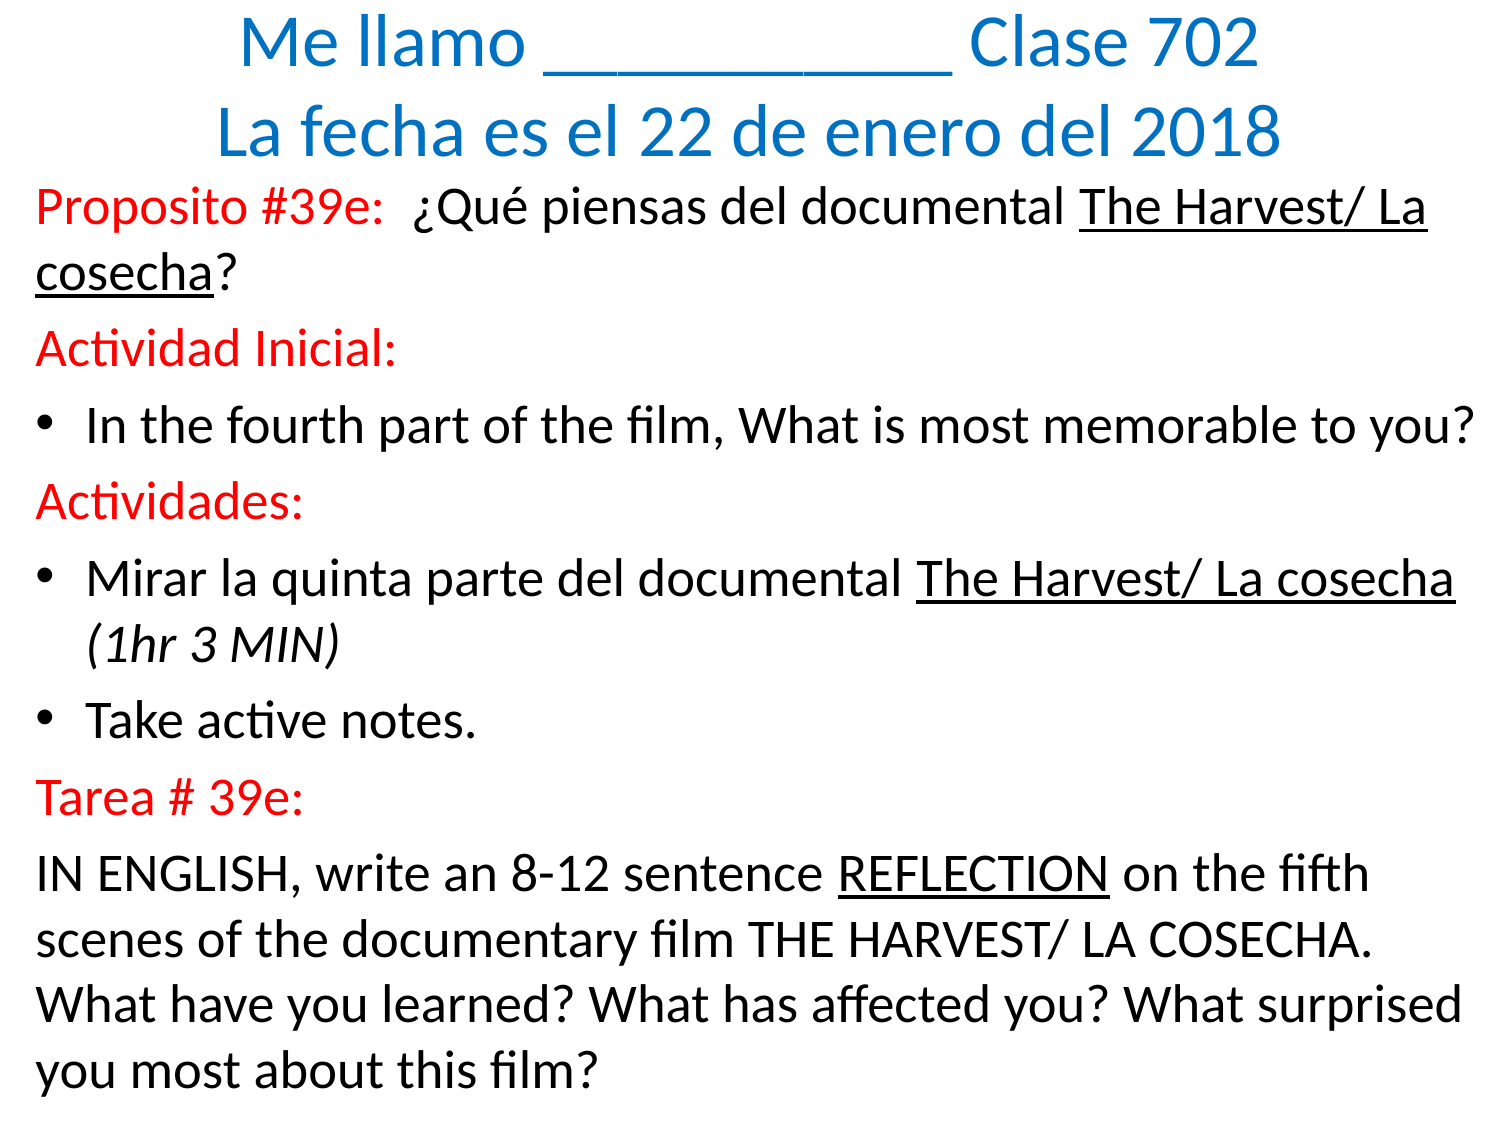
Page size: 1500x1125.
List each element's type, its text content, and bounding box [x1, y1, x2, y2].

list Proposito #39e: ¿Qué piensas del documental The Harvest/ La cosecha? Actividad Inicial: In the fourth part of the film, What is most memorable to you? Actividades: Mirar la quinta parte del documental The Harvest/ La cosecha (1hr 3 MIN) Take active notes. Tarea # 39e: IN ENGLISH, write an 8-12 sentence REFLECTION on the fifth scenes of the documentary film THE HARVEST/ LA COSECHA. What have you learned? What has affected you? What surprised you most about this film? [20, 162, 1496, 1125]
title Me llamo ___________ Clase 702 La fecha es el 22 de enero del 2018 [75, 0, 1425, 162]
